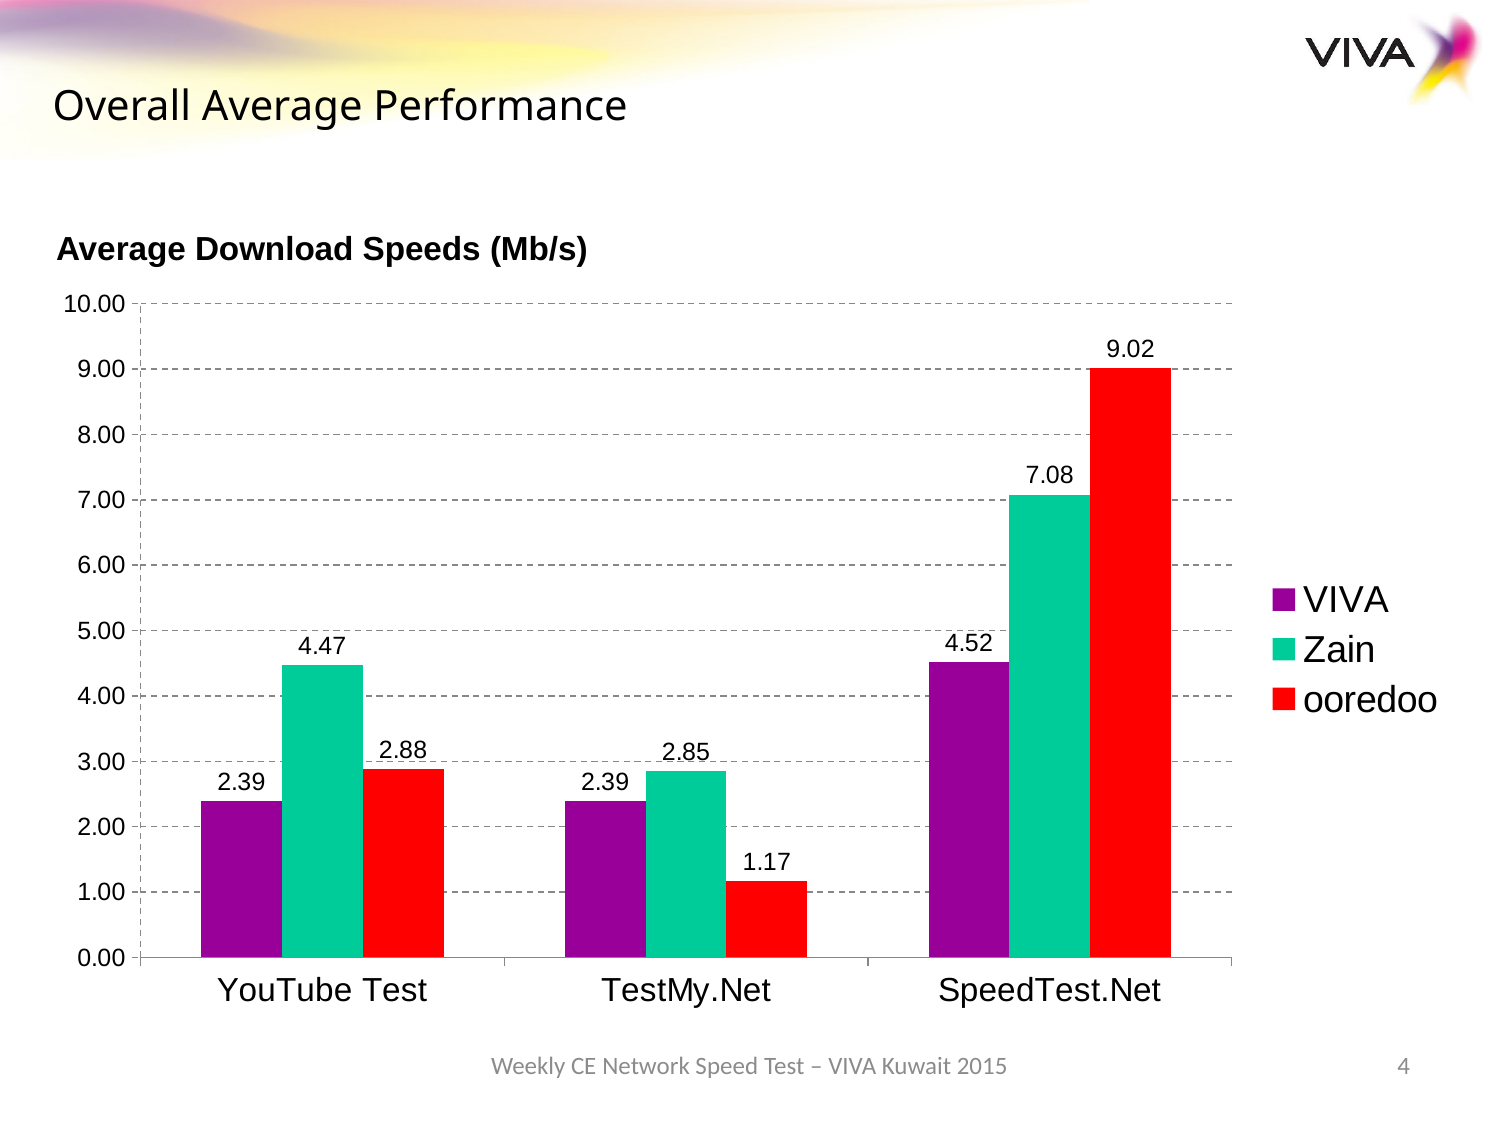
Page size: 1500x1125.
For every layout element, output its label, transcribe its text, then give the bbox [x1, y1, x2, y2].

picture [1300, 12, 1485, 105]
text_box Weekly CE Network Speed Test – VIVA Kuwait 2015 [205, 1042, 1074, 1103]
chart [34, 275, 1463, 1024]
text_box 4 [1074, 1042, 1425, 1103]
text_box Overall Average Performance [37, 24, 1278, 184]
text_box Average Download Speeds (Mb/s) [41, 219, 1093, 273]
picture [0, 0, 1089, 160]
